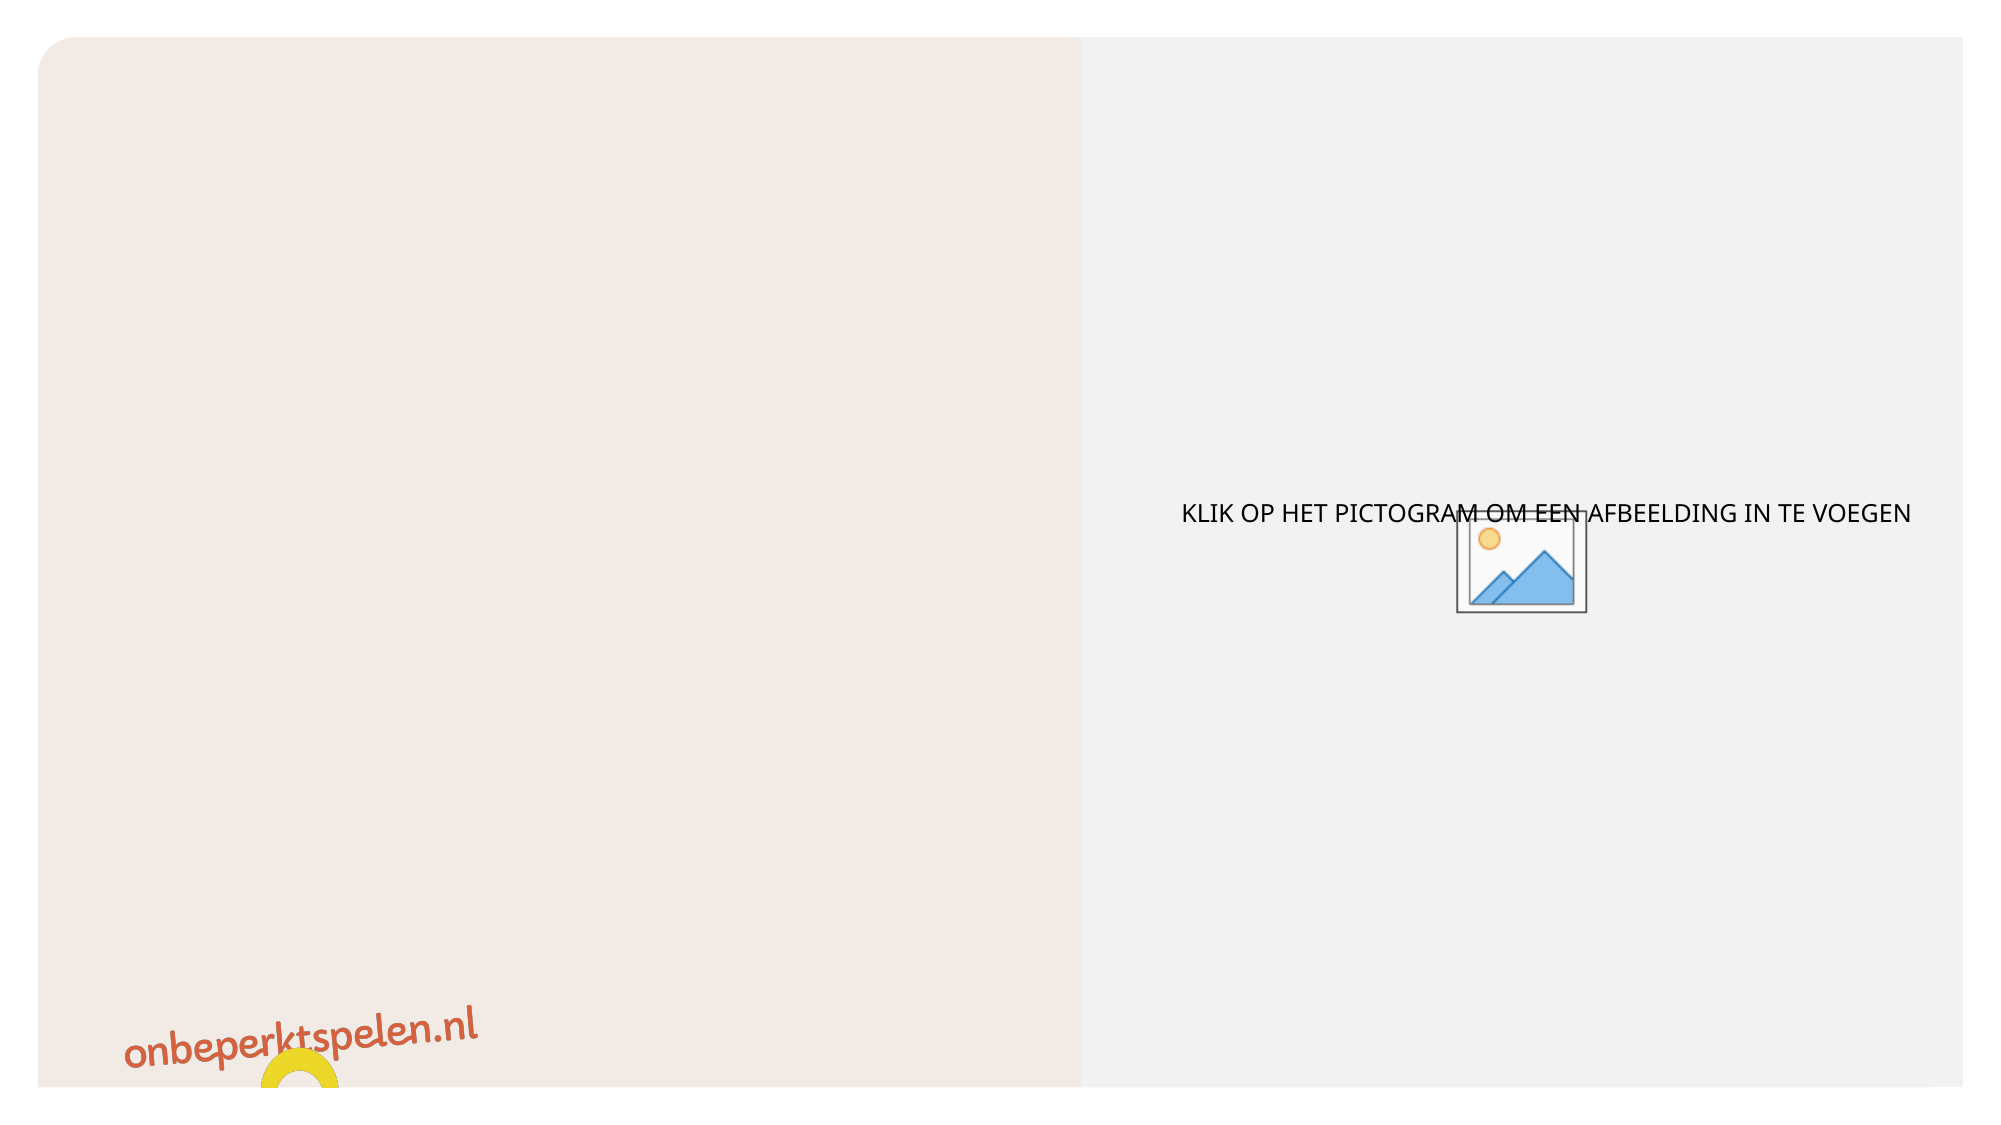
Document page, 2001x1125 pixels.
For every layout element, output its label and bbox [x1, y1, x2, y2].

picture [125, 1005, 478, 1088]
picture [1080, 36, 1964, 1088]
